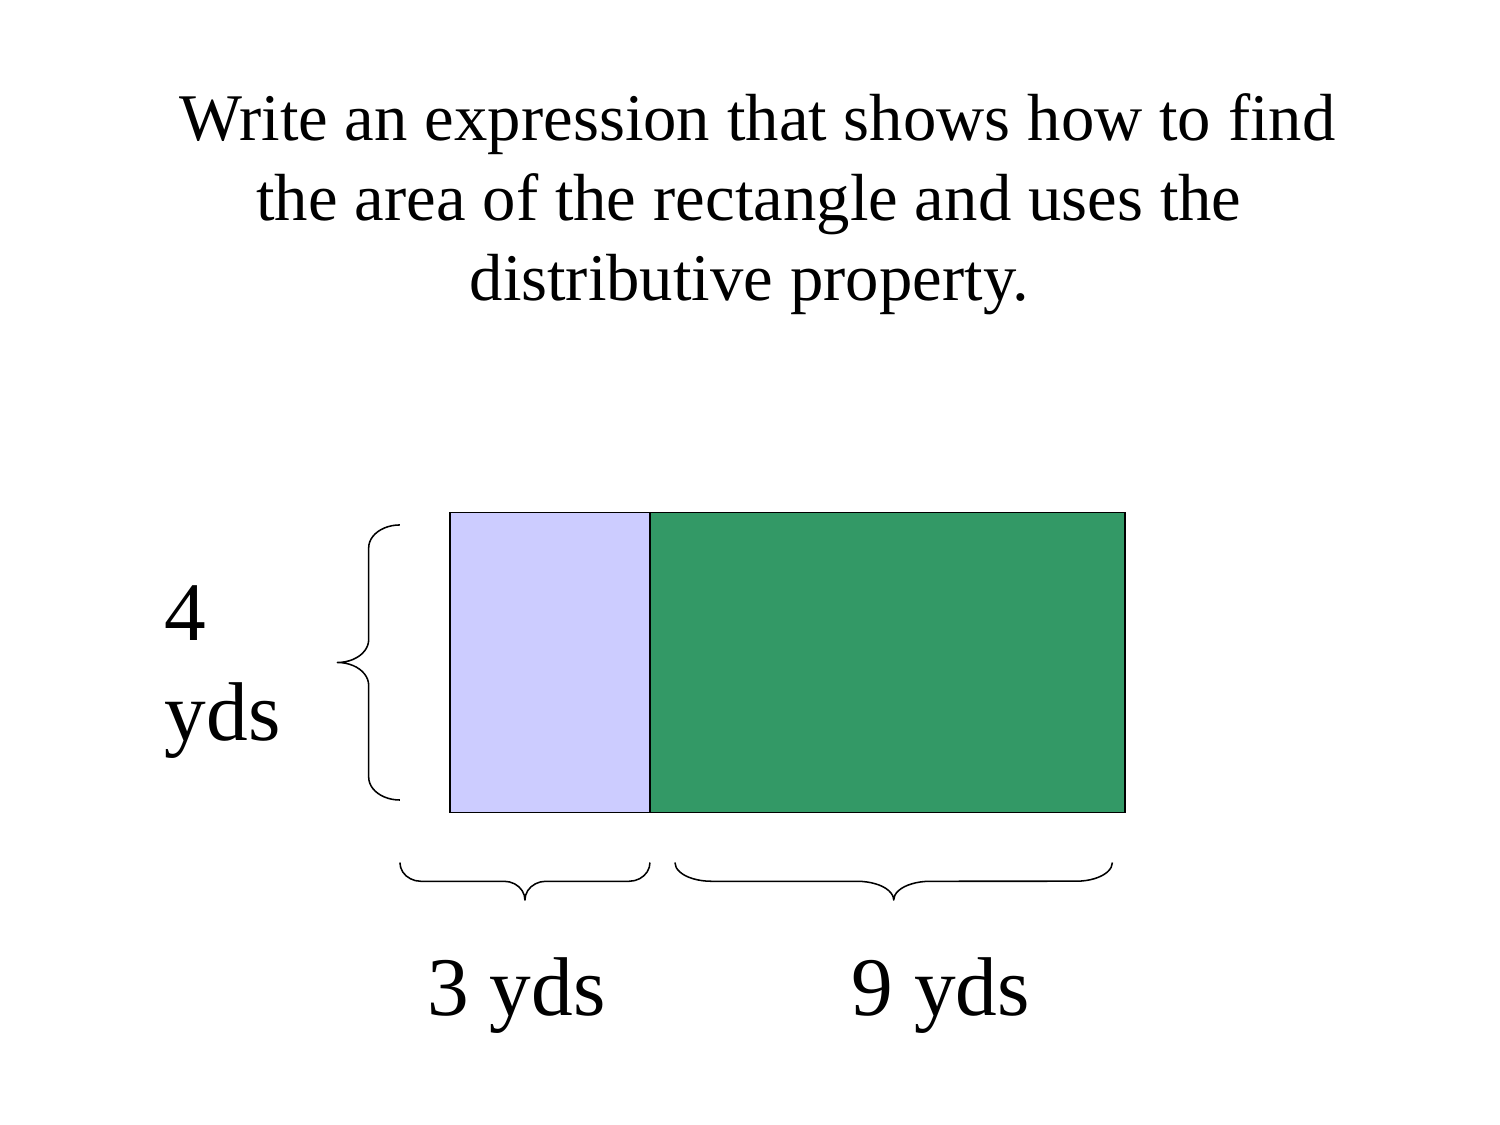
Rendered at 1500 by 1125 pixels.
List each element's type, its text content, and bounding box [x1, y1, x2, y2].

text_box 3 yds [412, 924, 663, 1040]
text_box Write an expression that shows how to find the area of the rectangle and uses the distributive property. [112, 99, 1388, 288]
text_box 9 yds [774, 924, 1238, 1040]
text_box 4 yds [150, 549, 338, 765]
text_box [337, 524, 400, 801]
text_box [399, 862, 650, 901]
text_box [450, 512, 650, 813]
text_box [650, 512, 1125, 813]
text_box [674, 862, 1113, 901]
